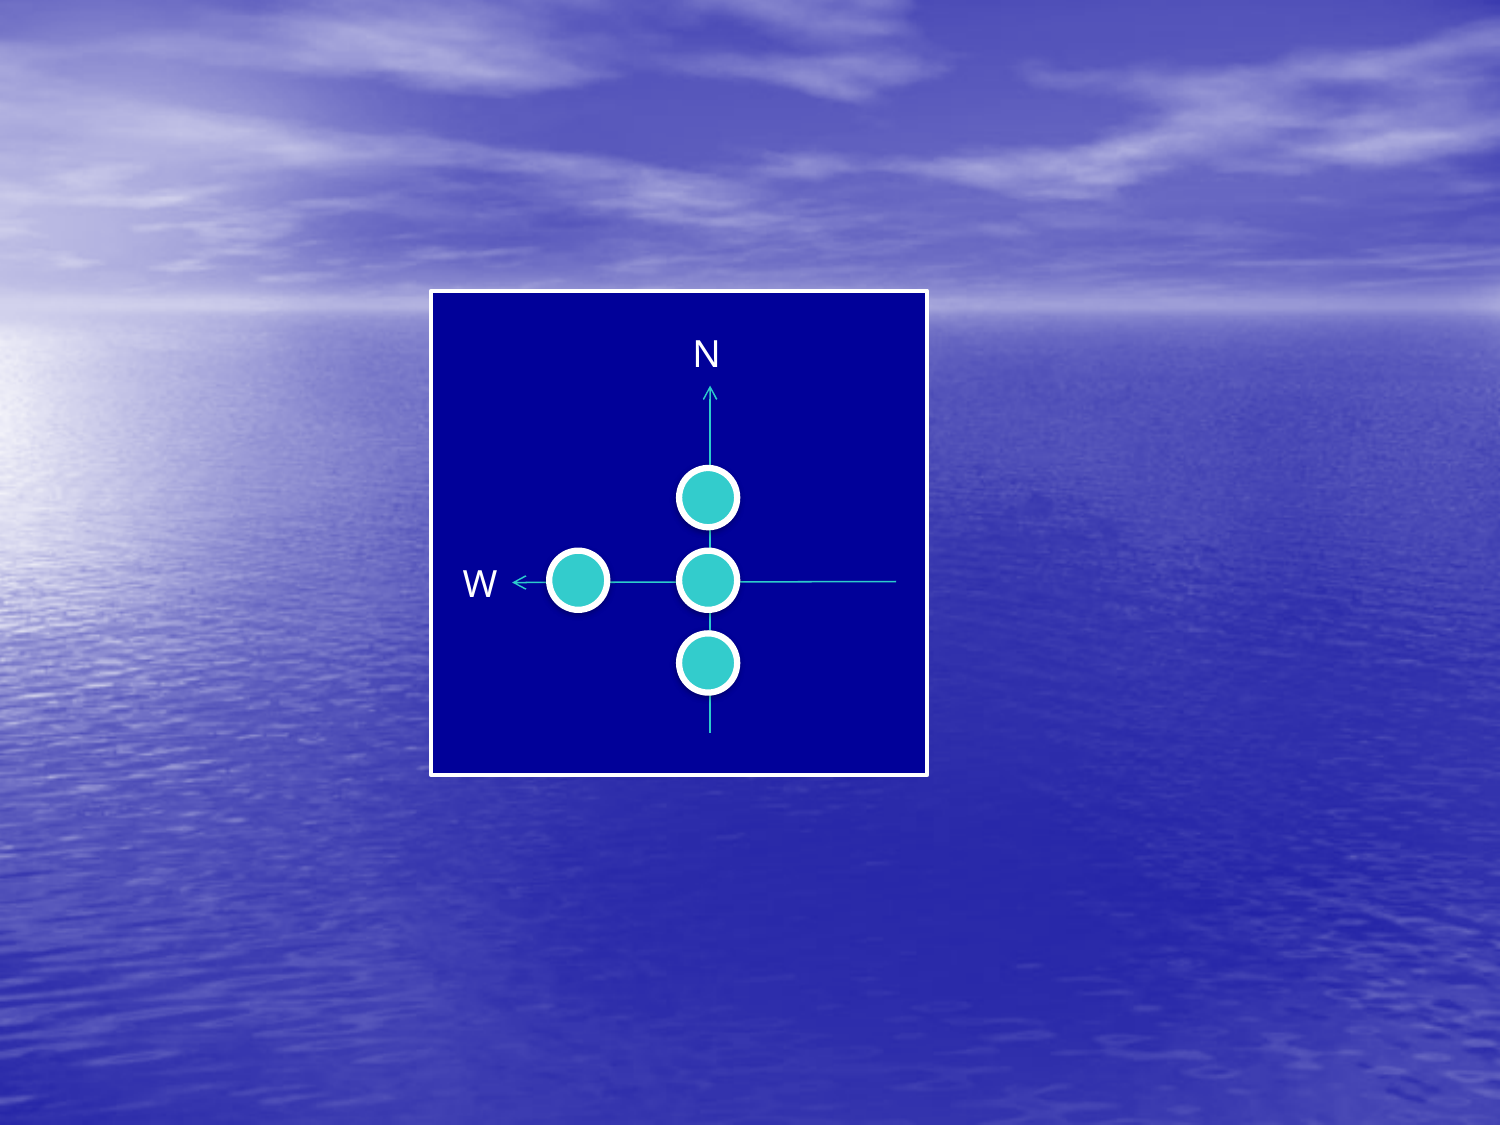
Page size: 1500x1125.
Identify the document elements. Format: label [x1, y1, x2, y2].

text_box [430, 290, 928, 776]
